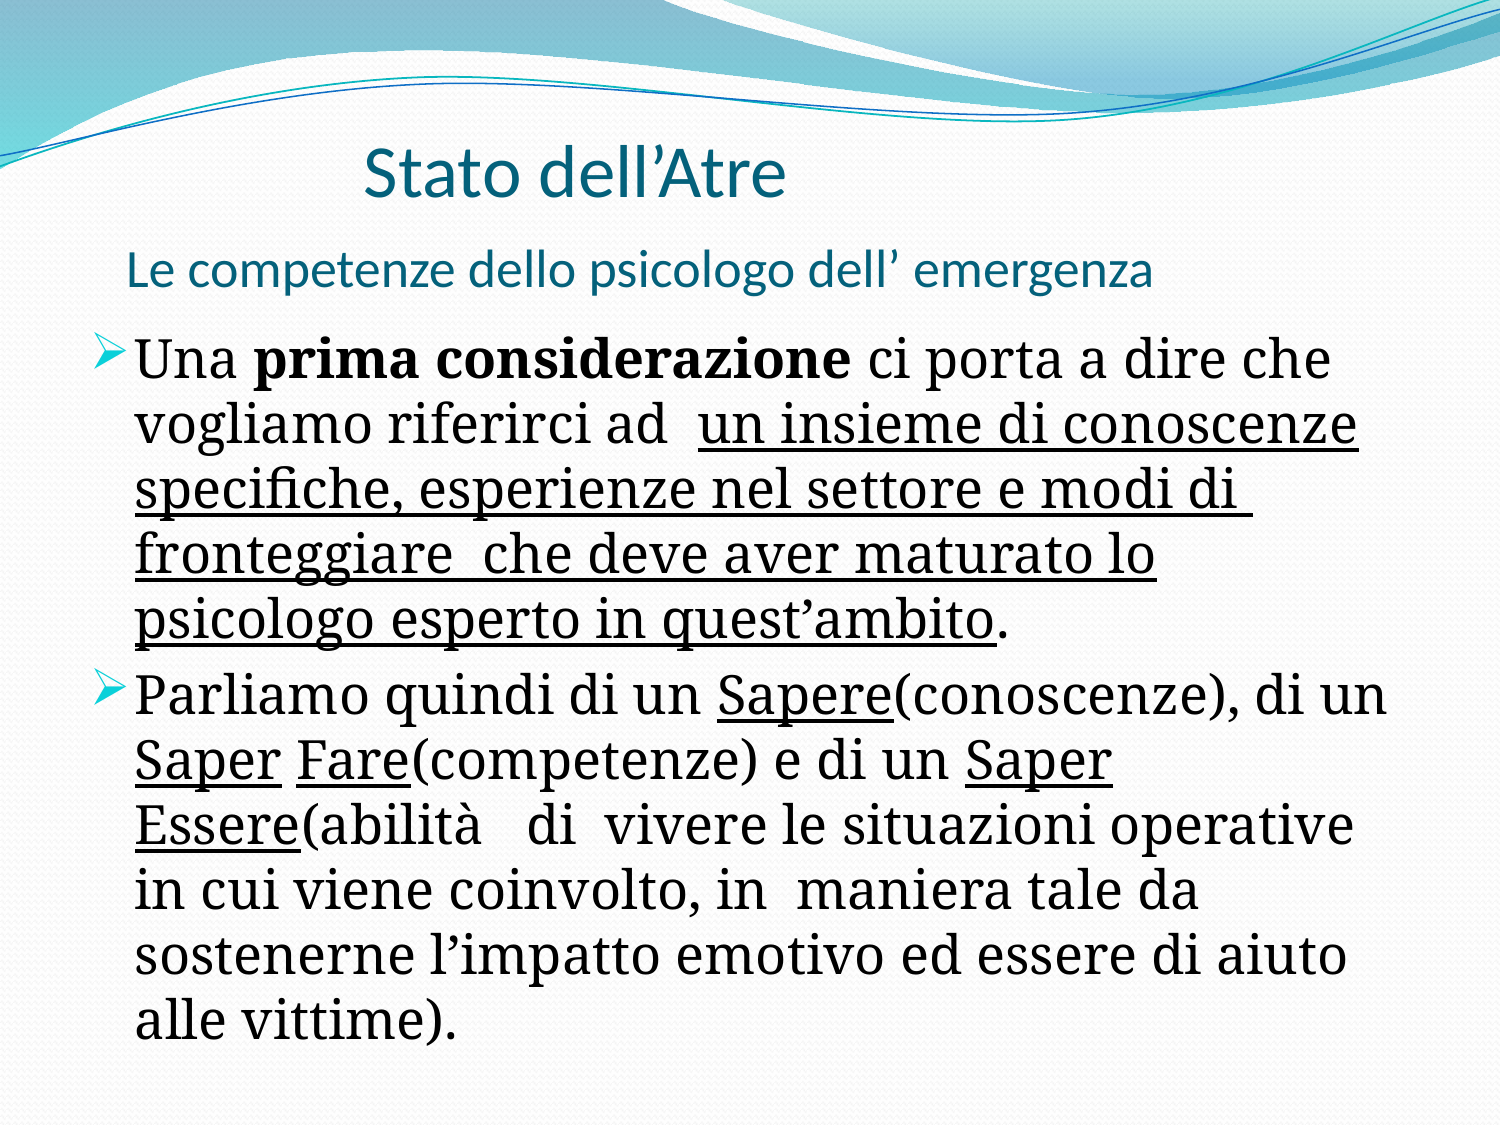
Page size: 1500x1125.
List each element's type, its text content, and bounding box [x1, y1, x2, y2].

title Stato dell’Atre Le competenze dello psicologo dell’ emergenza [75, 115, 1425, 303]
list Una prima considerazione ci porta a dire che vogliamo riferirci ad un insieme di conoscenze specifiche, esperienze nel settore e modi di fronteggiare che deve aver maturato lo psicologo esperto in quest’ambito. Parliamo quindi di un Sapere(conoscenze), di un Saper Fare(competenze) e di un Saper Essere(abilità di vivere le situazioni operative in cui viene coinvolto, in maniera tale da sostenerne l’impatto emotivo ed essere di aiuto alle vittime). [75, 317, 1425, 1038]
